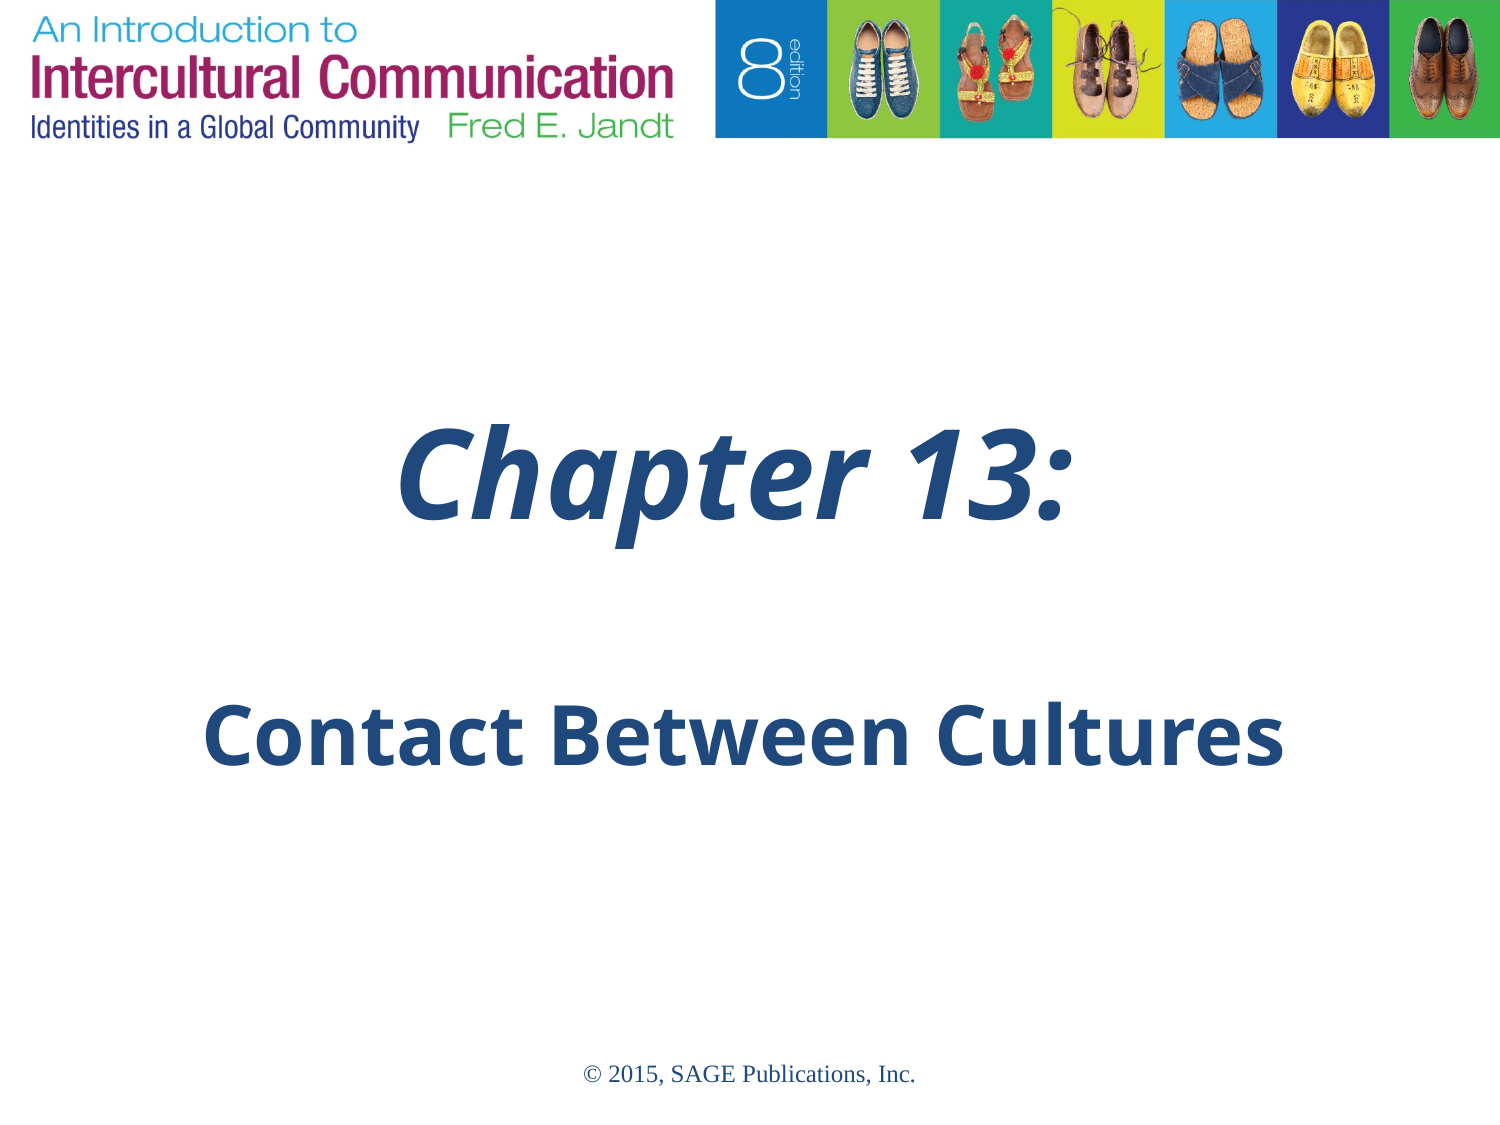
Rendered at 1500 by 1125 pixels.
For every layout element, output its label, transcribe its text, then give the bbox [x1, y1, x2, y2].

subtitle Contact Between Cultures [174, 575, 1313, 900]
title Chapter 13: [112, 349, 1388, 591]
picture [0, 0, 1500, 1125]
footer © 2015, SAGE Publications, Inc. [512, 1042, 988, 1103]
